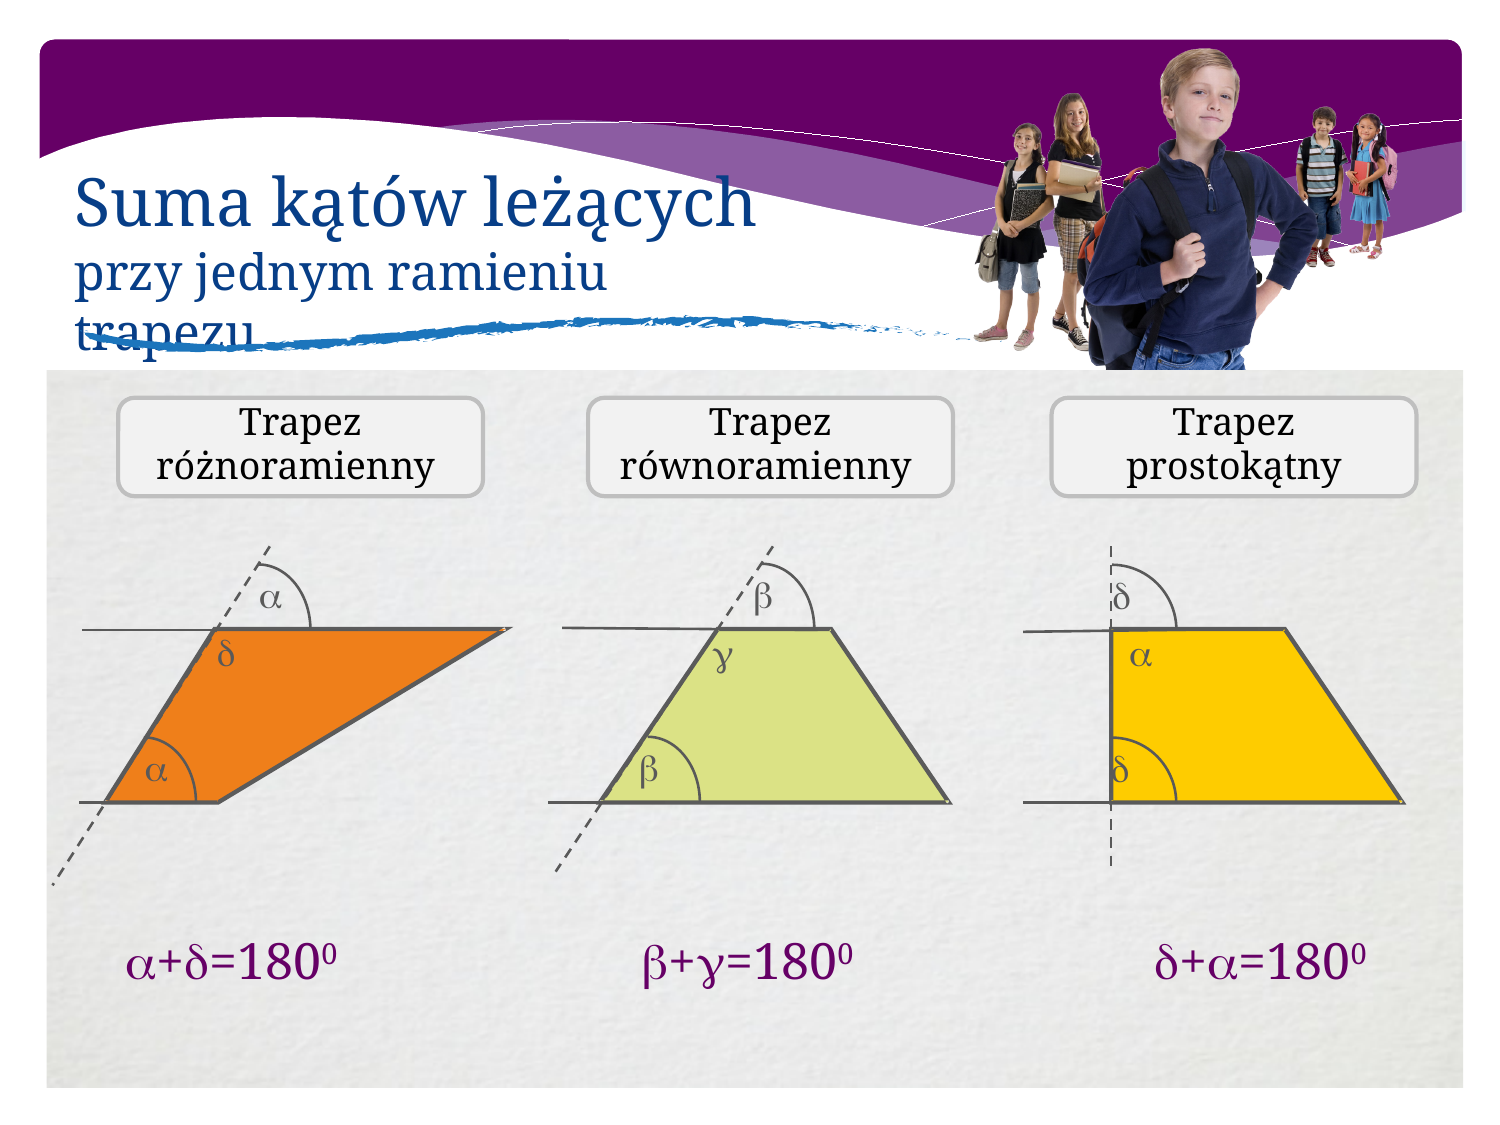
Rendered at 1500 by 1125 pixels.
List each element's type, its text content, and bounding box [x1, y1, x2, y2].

text_box Suma kątów leżących przy jednym ramieniu trapezu [59, 152, 818, 280]
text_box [117, 389, 1417, 497]
picture [46, 21, 1464, 1125]
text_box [52, 546, 1407, 886]
